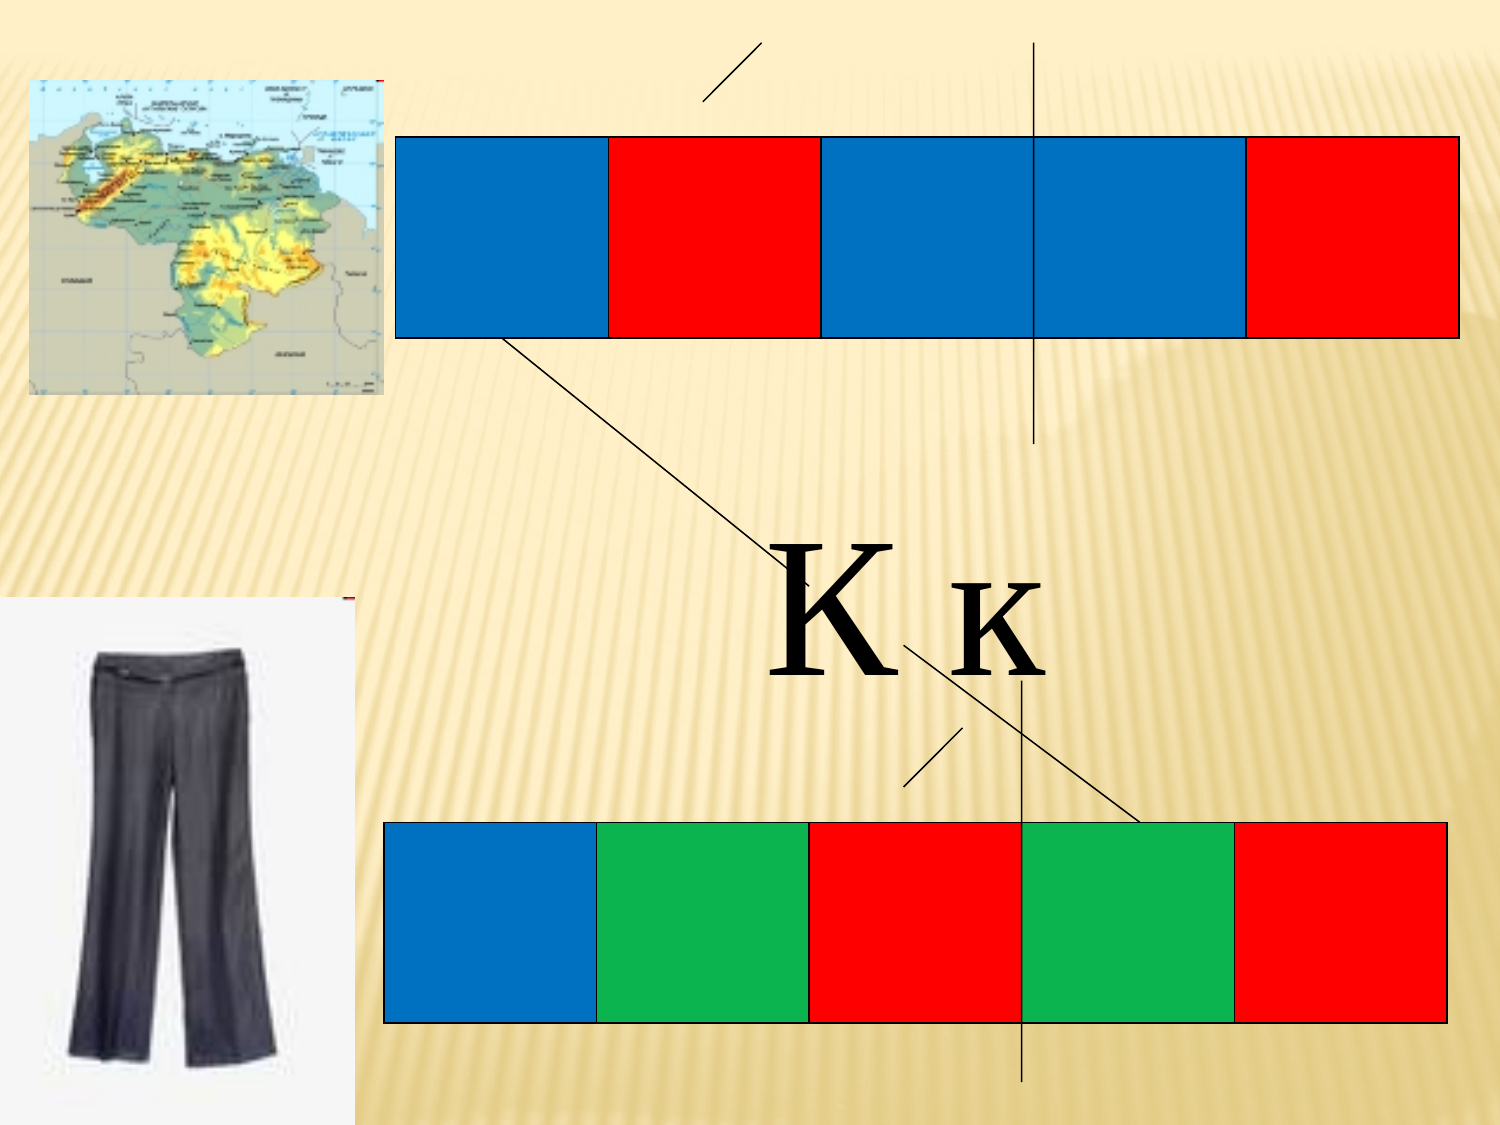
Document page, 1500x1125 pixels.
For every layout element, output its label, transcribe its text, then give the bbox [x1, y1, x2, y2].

text_box [1022, 822, 1234, 1024]
picture [0, 597, 356, 1125]
text_box К к [749, 467, 1105, 723]
text_box [809, 822, 1021, 1024]
text_box [609, 137, 822, 338]
picture [29, 80, 385, 396]
text_box [822, 137, 1033, 338]
text_box [1246, 137, 1459, 338]
text_box [1034, 137, 1246, 338]
text_box [383, 822, 597, 1024]
text_box [597, 822, 809, 1024]
text_box [395, 137, 609, 338]
text_box [1234, 822, 1448, 1024]
